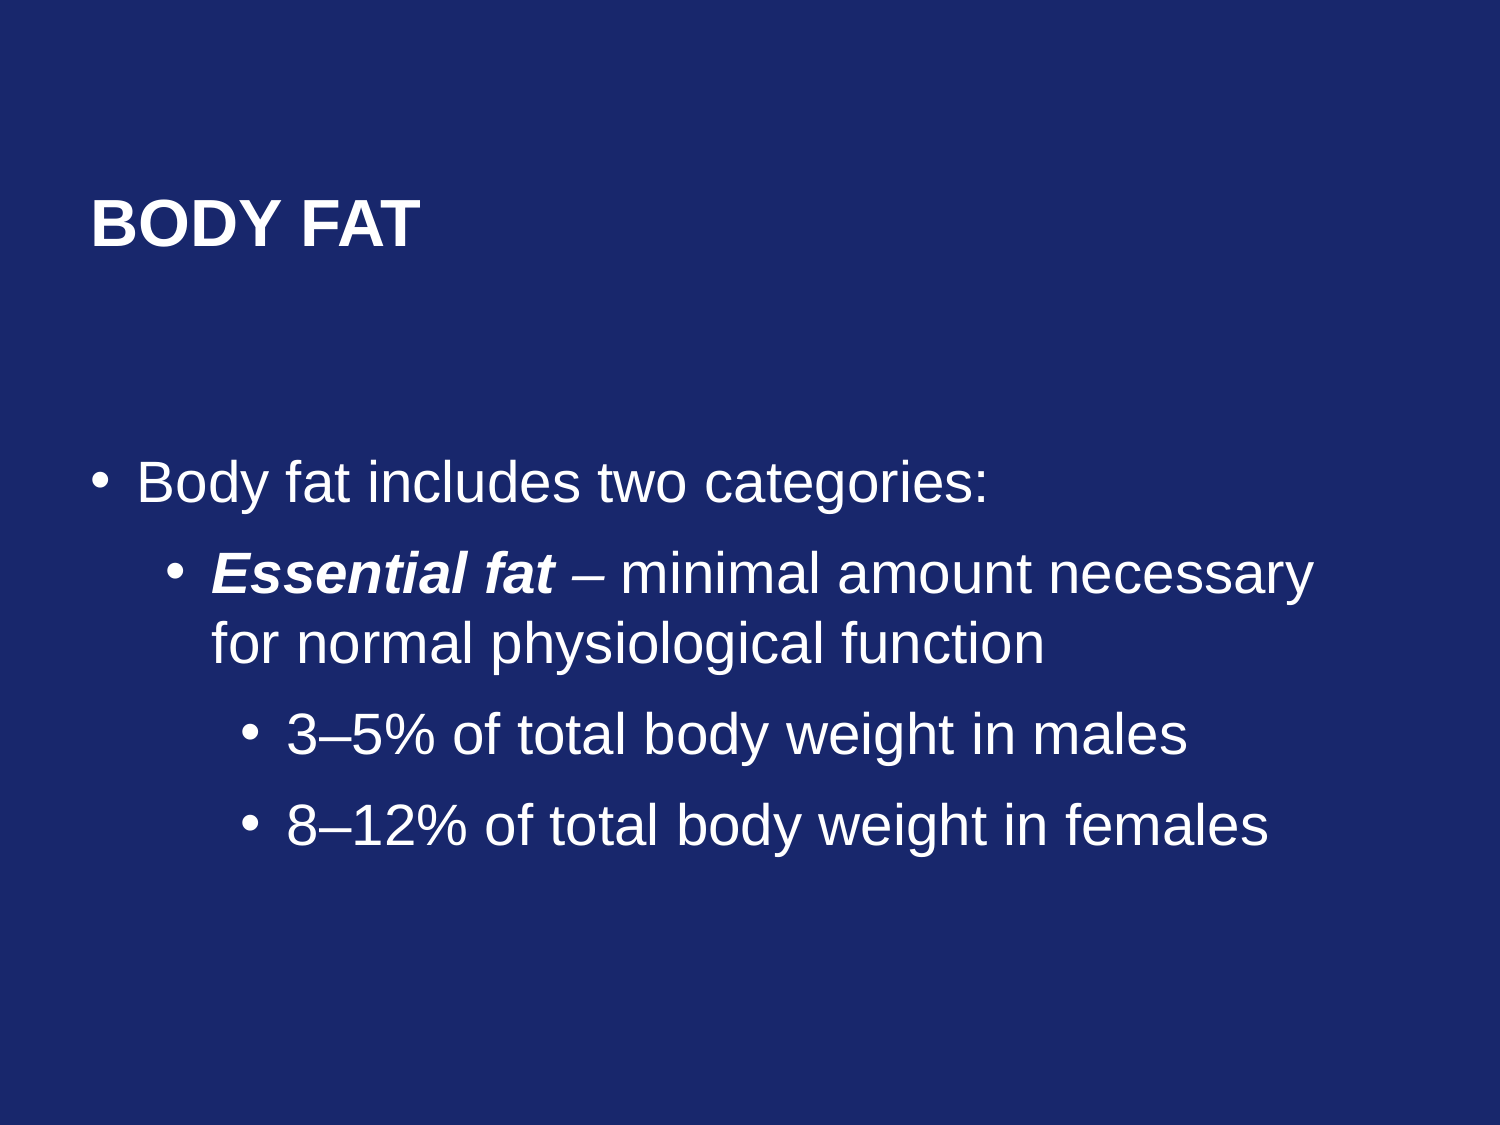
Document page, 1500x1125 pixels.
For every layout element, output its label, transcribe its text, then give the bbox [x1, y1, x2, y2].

title Body Fat [75, 99, 1350, 339]
list Body fat includes two categories: Essential fat – minimal amount necessary for normal physiological function 3–5% of total body weight in males 8–12% of total body weight in females [75, 351, 1350, 950]
